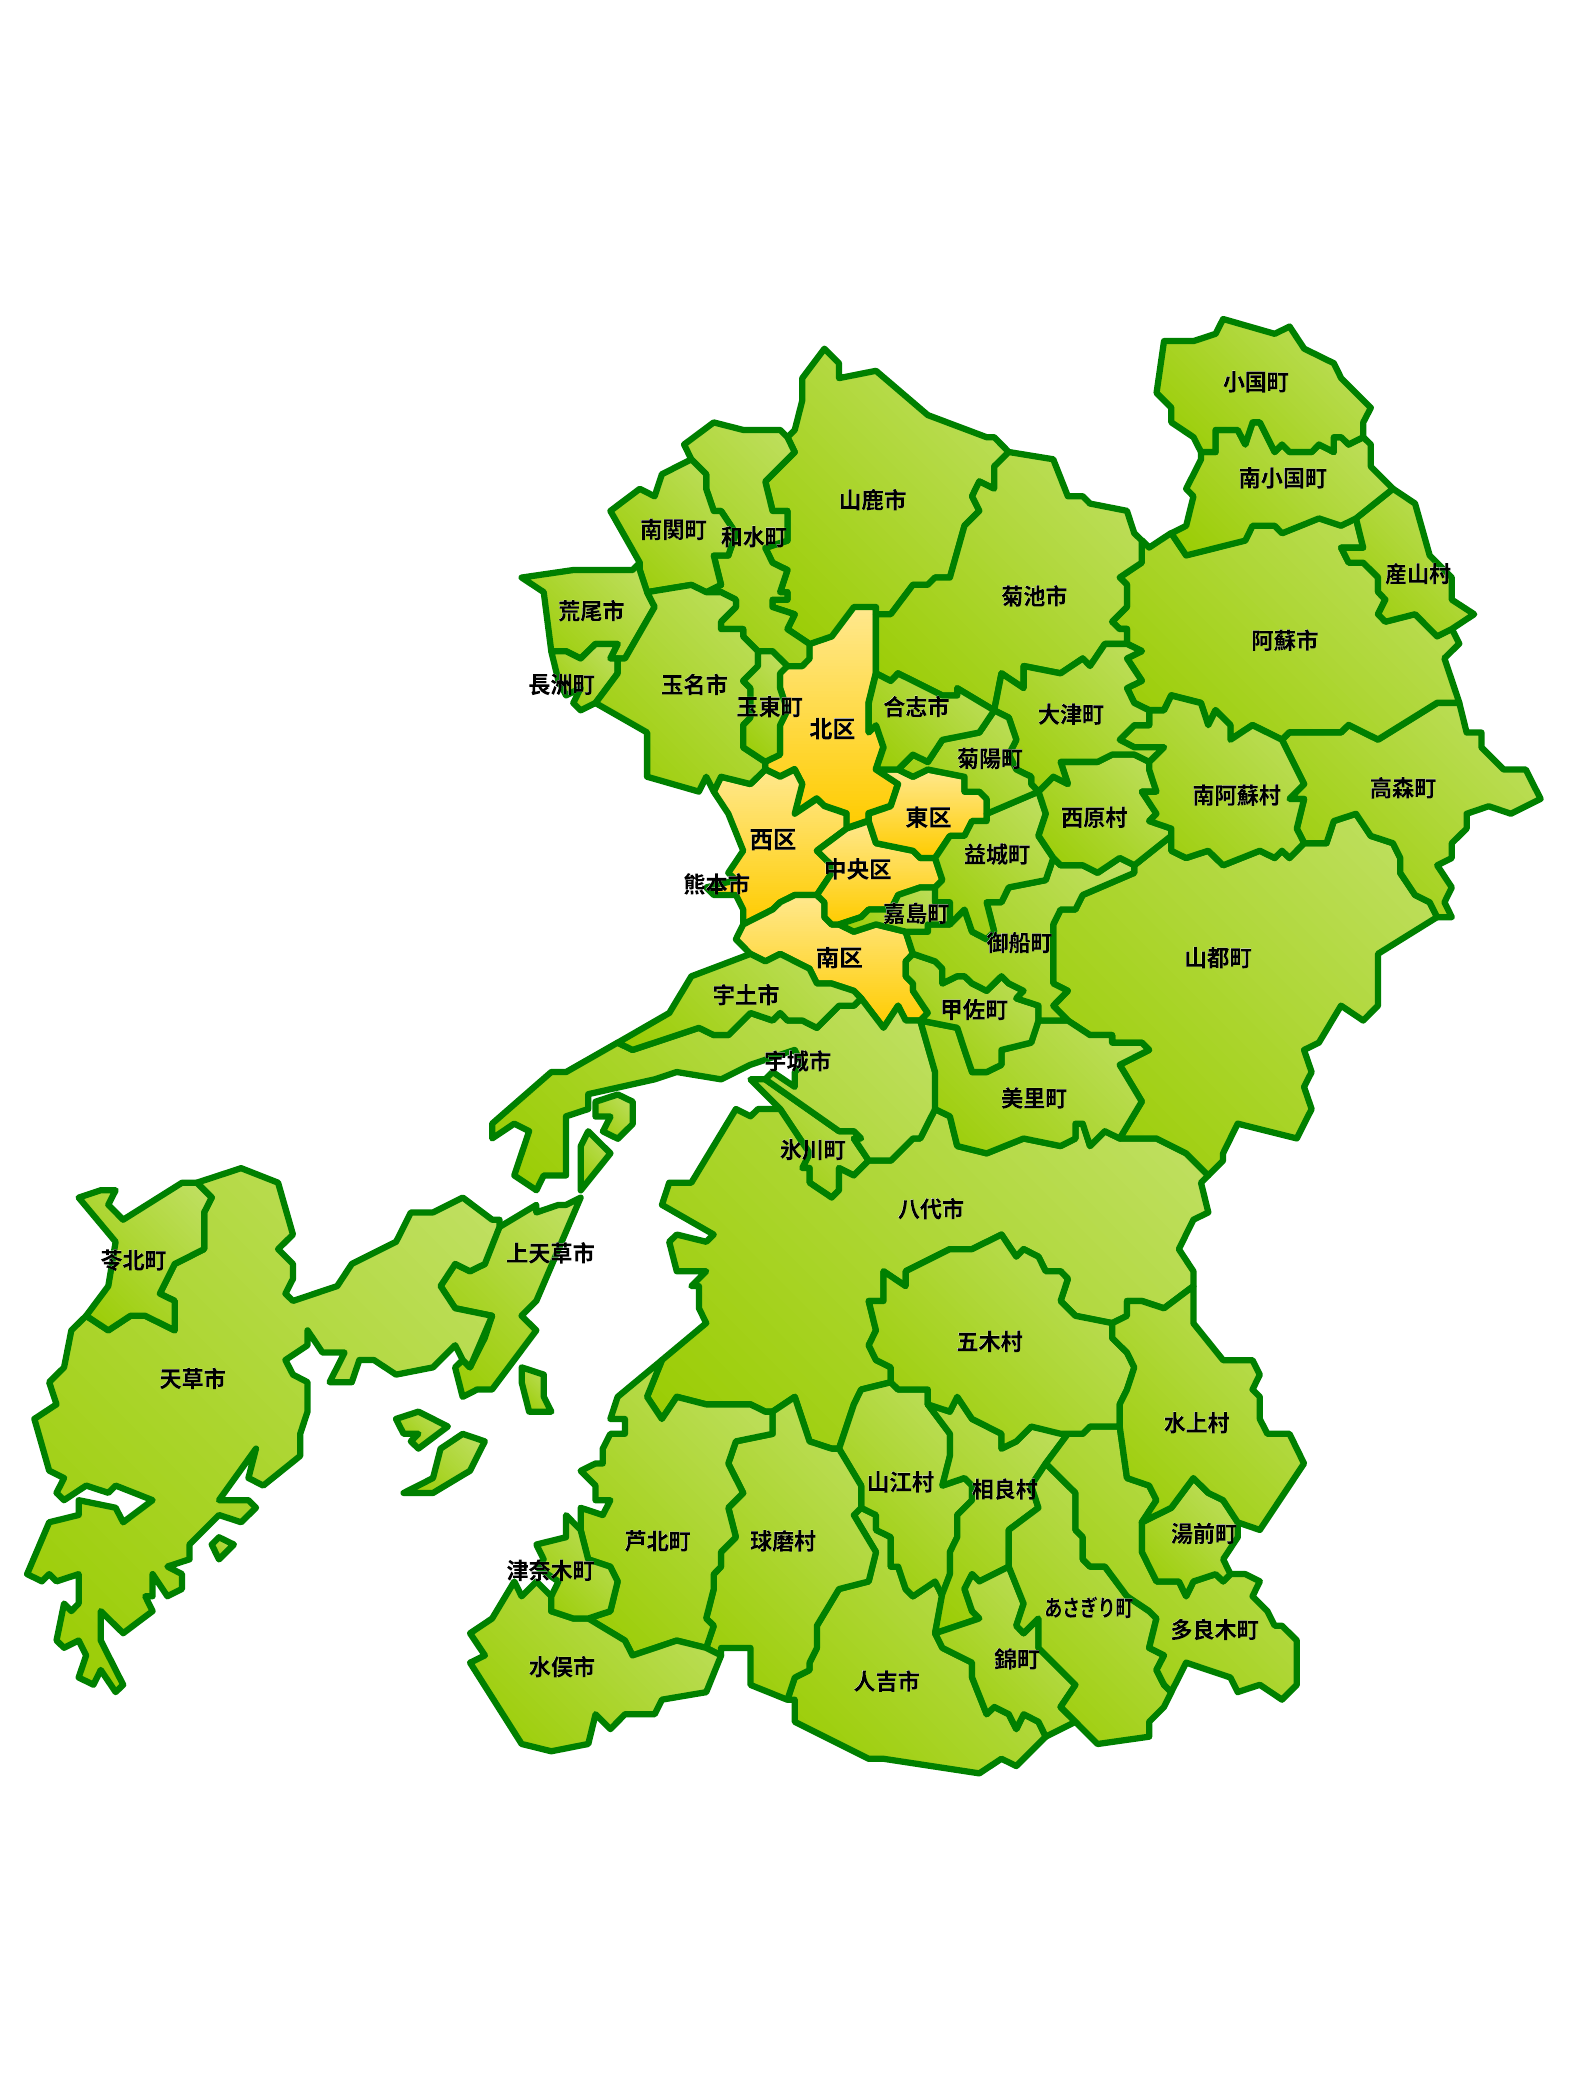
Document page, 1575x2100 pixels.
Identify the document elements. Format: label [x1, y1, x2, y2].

text_box [779, 1138, 846, 1161]
text_box [1163, 1411, 1230, 1434]
text_box [159, 1367, 226, 1390]
text_box [897, 1197, 964, 1220]
text_box [853, 1669, 920, 1693]
text_box [661, 673, 728, 696]
text_box [26, 318, 1541, 1774]
text_box [558, 599, 624, 622]
text_box [1222, 370, 1289, 393]
text_box [683, 872, 750, 895]
text_box [1171, 1618, 1259, 1641]
text_box [528, 1655, 595, 1678]
text_box [971, 1477, 1038, 1501]
text_box [956, 1330, 1023, 1353]
text_box [840, 488, 906, 511]
text_box [1252, 628, 1318, 652]
text_box [1045, 1596, 1134, 1619]
text_box [765, 1049, 831, 1072]
text_box [1061, 805, 1128, 829]
text_box [964, 842, 1030, 866]
text_box [986, 931, 1052, 954]
text_box [1001, 584, 1067, 607]
text_box [720, 525, 787, 548]
text_box [528, 673, 595, 696]
text_box [640, 518, 707, 541]
text_box [993, 1647, 1040, 1670]
text_box [1370, 776, 1437, 799]
text_box [905, 805, 951, 829]
text_box [825, 857, 891, 881]
text_box [1239, 466, 1327, 489]
text_box [1193, 783, 1281, 807]
text_box [883, 902, 949, 925]
text_box [100, 1248, 167, 1272]
text_box [809, 717, 855, 740]
text_box [750, 828, 796, 851]
text_box [816, 946, 863, 969]
text_box [868, 1470, 934, 1493]
text_box [624, 1529, 691, 1552]
text_box [1185, 946, 1252, 969]
text_box [1171, 1522, 1237, 1545]
text_box [506, 1559, 595, 1582]
text_box [1001, 1086, 1067, 1109]
text_box [736, 695, 803, 718]
text_box [1038, 702, 1104, 726]
text_box [883, 695, 949, 718]
text_box [1385, 562, 1451, 585]
text_box [942, 998, 1008, 1021]
text_box [506, 1241, 595, 1264]
text_box [713, 983, 780, 1006]
text_box [750, 1529, 816, 1552]
text_box [956, 747, 1023, 770]
